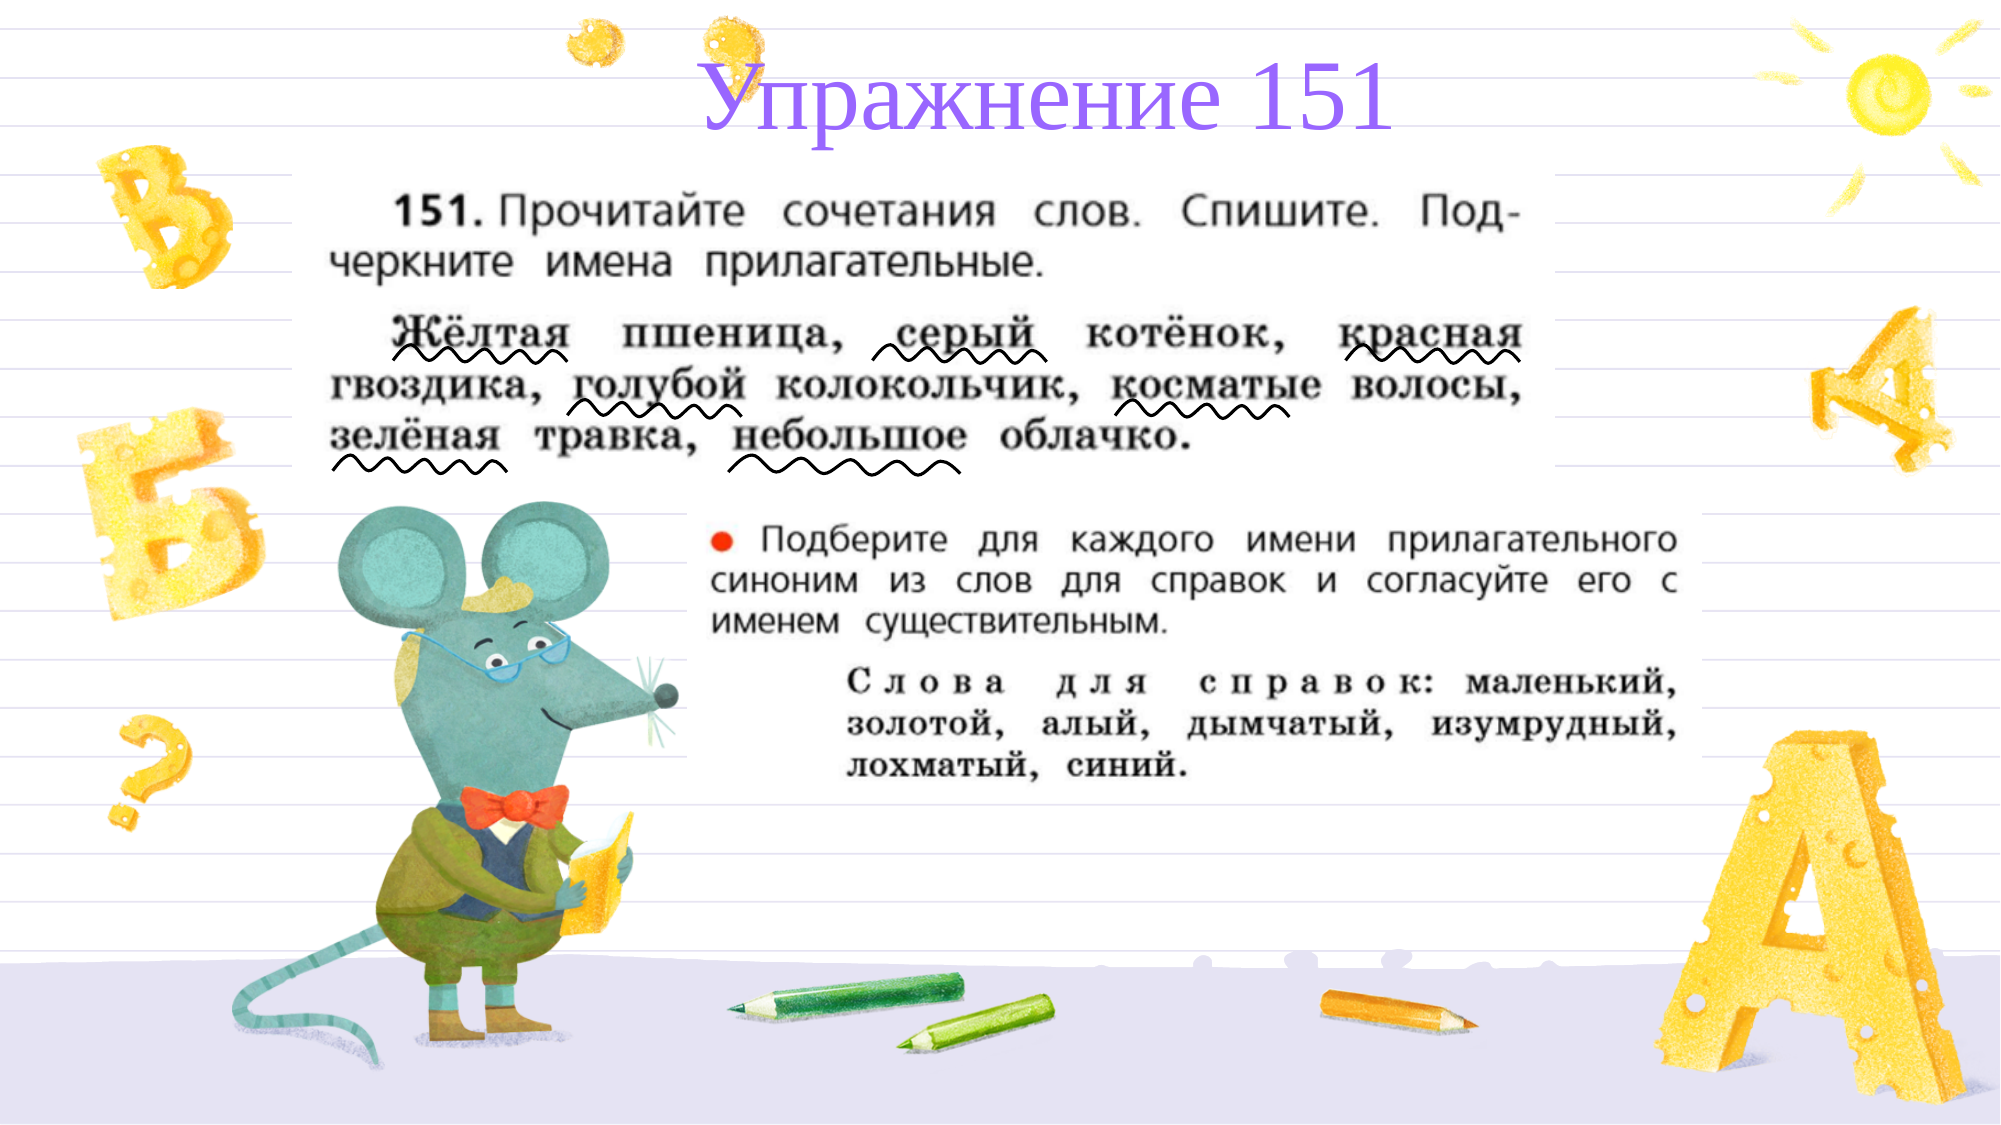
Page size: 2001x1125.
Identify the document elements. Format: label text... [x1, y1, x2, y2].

picture [1801, 305, 1957, 479]
picture [565, 15, 765, 103]
picture [43, 382, 681, 1074]
picture [292, 163, 1555, 476]
text_box Упражнение 151 [680, 22, 1414, 158]
picture [1752, 15, 1993, 217]
picture [726, 970, 1487, 1074]
picture [107, 714, 193, 833]
picture [95, 145, 233, 289]
picture [687, 511, 2001, 1106]
